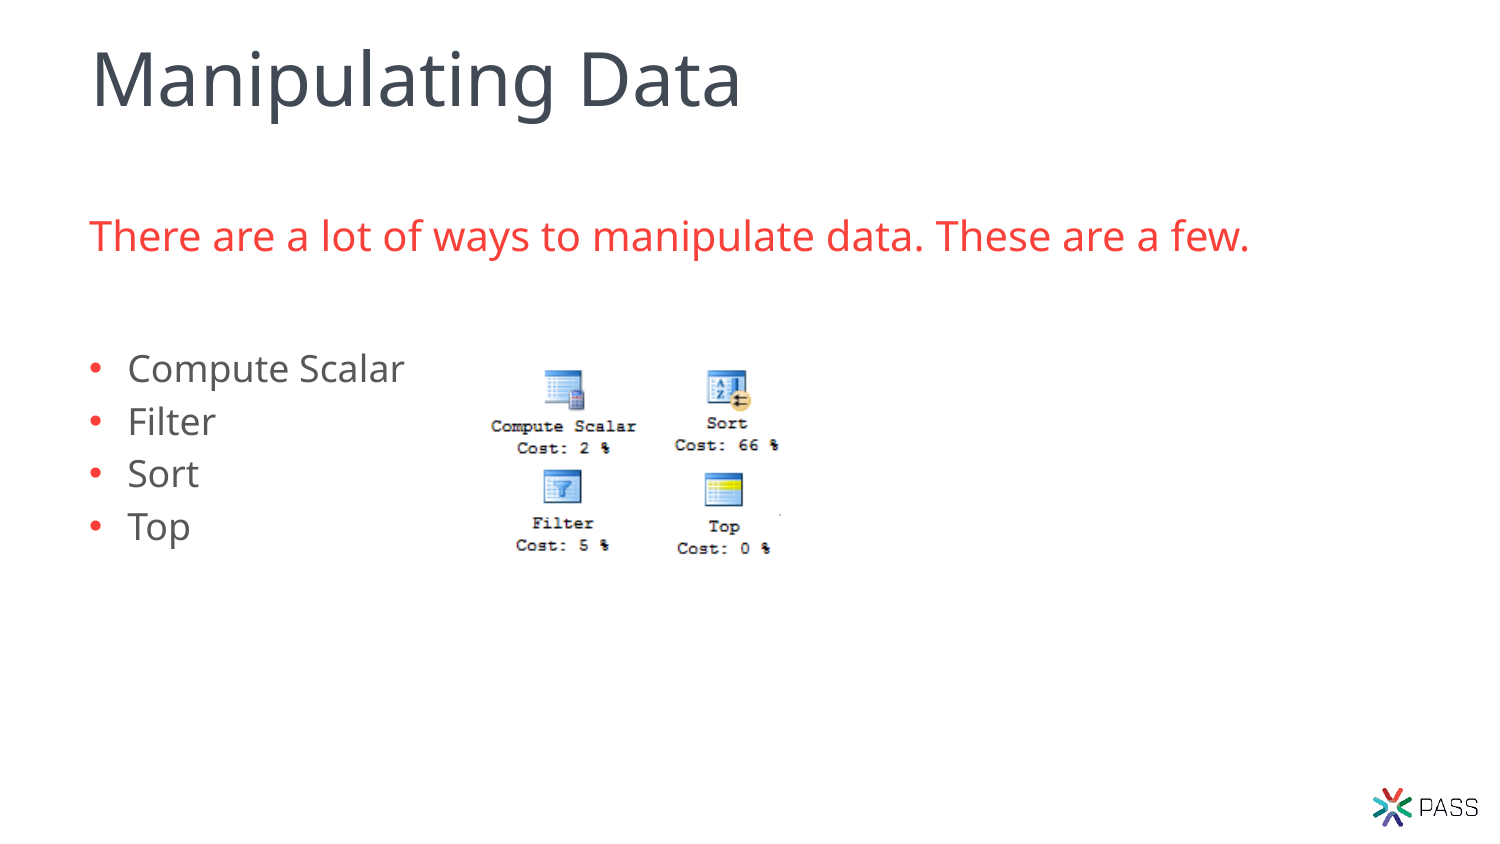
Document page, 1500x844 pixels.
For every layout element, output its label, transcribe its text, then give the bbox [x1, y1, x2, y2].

title Manipulating Data [75, 41, 1425, 142]
picture [672, 358, 786, 562]
picture [1371, 785, 1479, 829]
list Compute Scalar Filter Sort Top [74, 337, 1427, 745]
picture [487, 358, 646, 562]
list There are a lot of ways to manipulate data. These are a few. [74, 202, 1427, 273]
